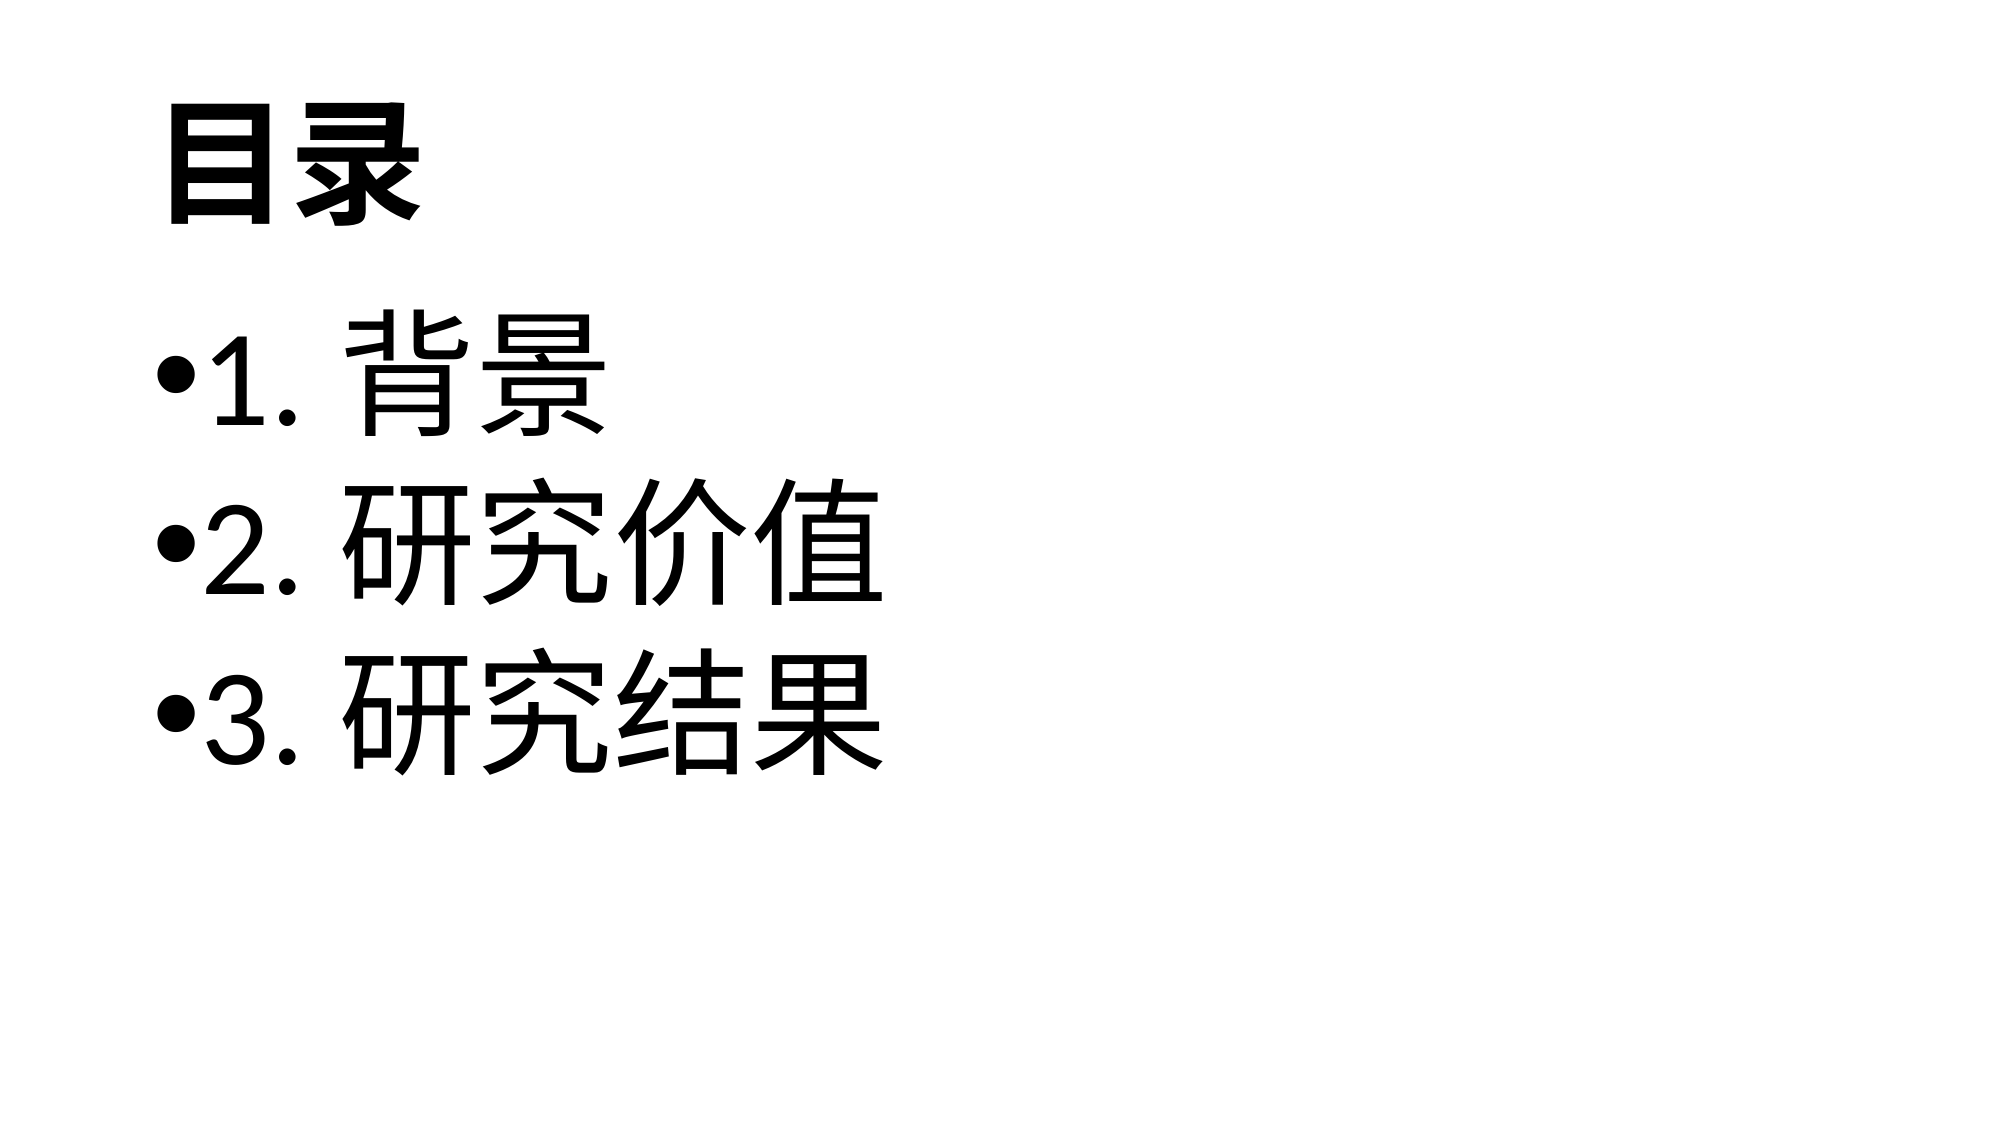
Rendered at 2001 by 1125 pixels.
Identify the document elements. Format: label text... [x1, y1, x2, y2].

title 目录 [137, 59, 1863, 278]
list 1.背景 2.研究价值 3.研究结果 [137, 299, 1863, 1014]
